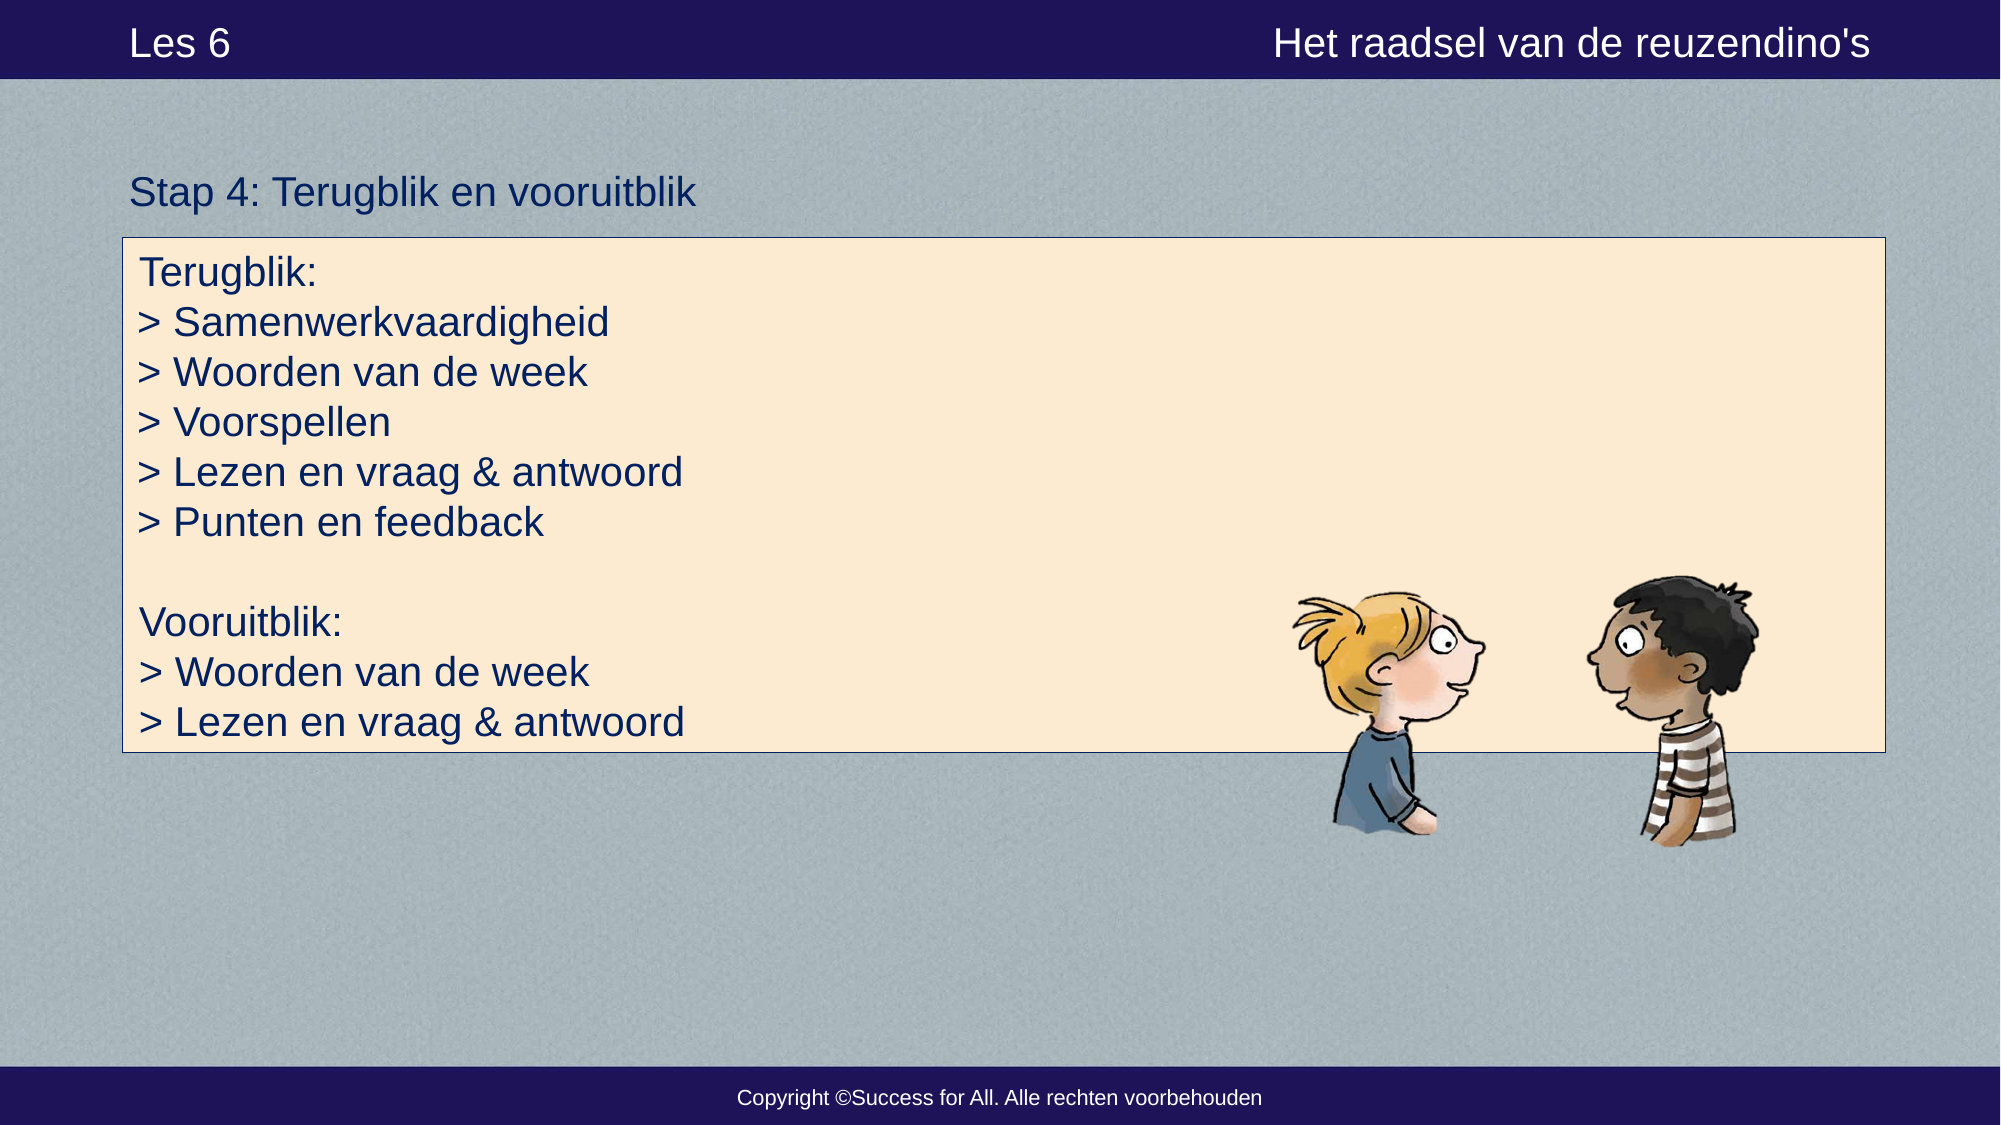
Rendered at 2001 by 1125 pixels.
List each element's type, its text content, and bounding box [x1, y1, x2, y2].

text_box Stap 4: Terugblik en vooruitblik [114, 157, 907, 223]
picture [0, 0, 2001, 1125]
text_box Terugblik: > Samenwerkvaardigheid > Woorden van de week > Voorspellen > Lezen en vraag & antwoord > Punten en feedback Vooruitblik: > Woorden van de week > Lezen en vraag & antwoord [122, 237, 1886, 753]
text_box Les 6 [114, 8, 354, 73]
text_box Copyright ©Success for All. Alle rechten voorbehouden [0, 1076, 2000, 1125]
text_box Het raadsel van de reuzendino's [999, 8, 1886, 73]
